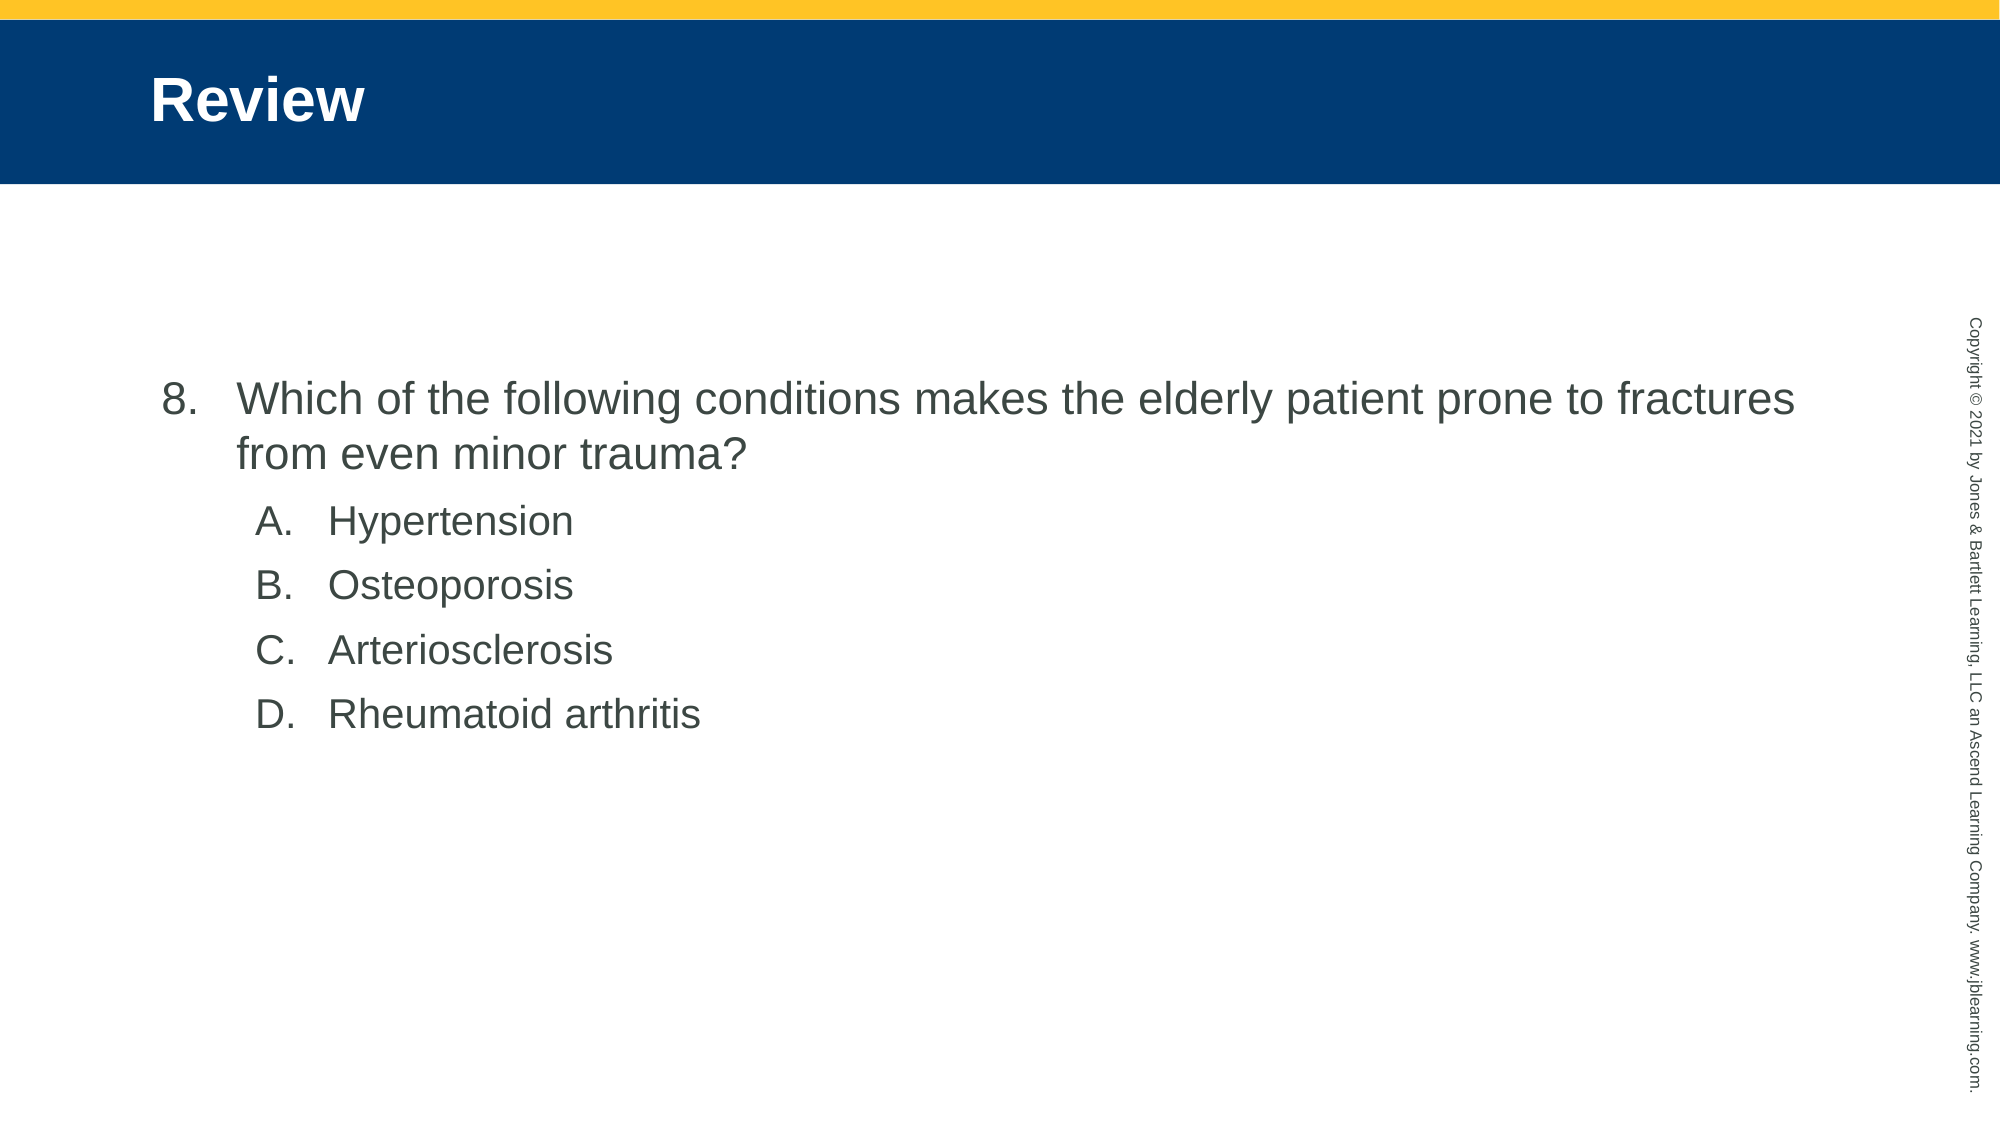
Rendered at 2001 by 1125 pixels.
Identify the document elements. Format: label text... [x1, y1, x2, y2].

list Which of the following conditions makes the elderly patient prone to fractures from even minor trauma? Hypertension Osteoporosis Arteriosclerosis Rheumatoid arthritis [146, 361, 1859, 1016]
title Review [0, 19, 2000, 185]
